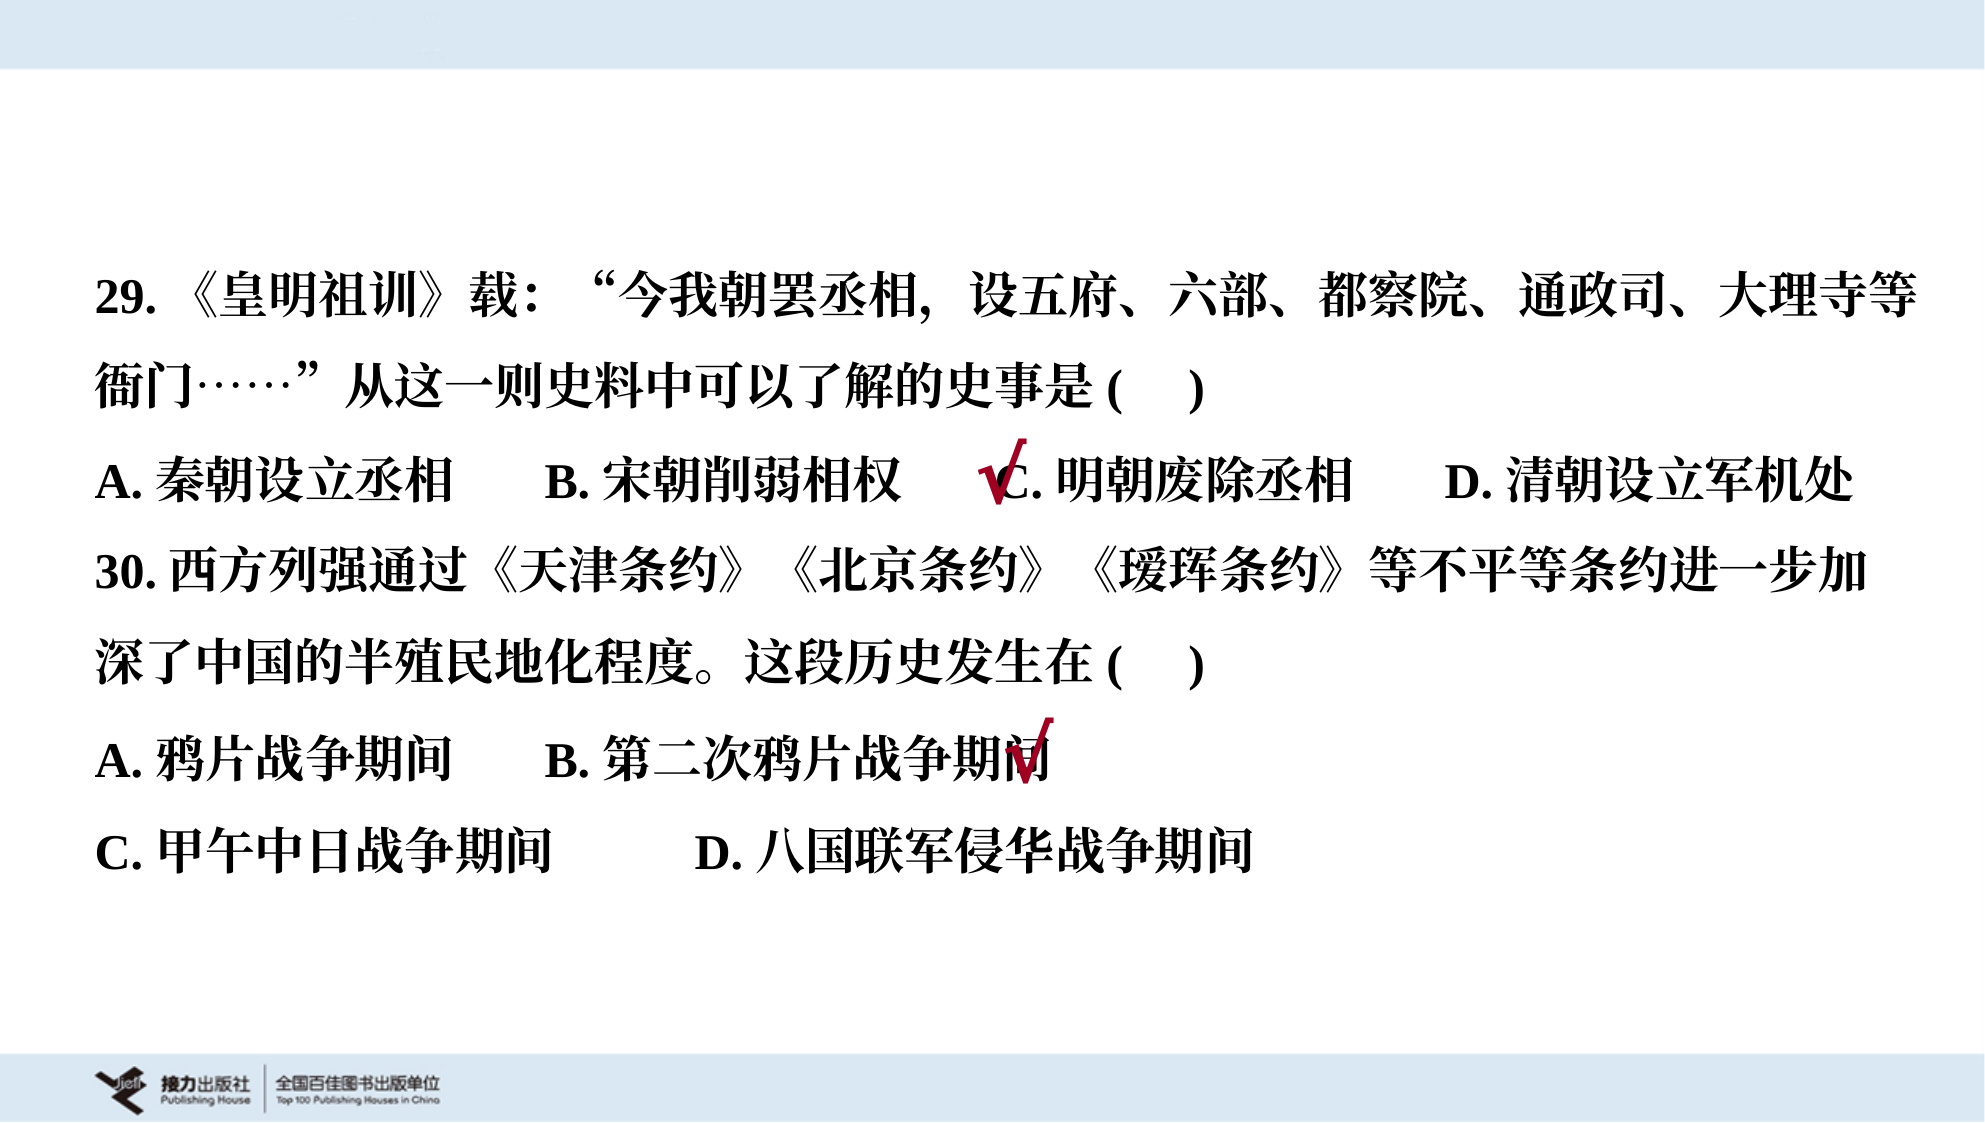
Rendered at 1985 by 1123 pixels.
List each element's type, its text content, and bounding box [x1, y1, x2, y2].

text_box √ [975, 426, 1028, 519]
text_box A.秦朝设立丞相 B.宋朝削弱相权 C.明朝废除丞相 D.清朝设立军机处 [94, 420, 1892, 506]
text_box √ [1002, 705, 1055, 799]
text_box 30.西方列强通过《天津条约》《北京条约》《瑷珲条约》等不平等条约进一步加 深了中国的半殖民地化程度。这段历史发生在( ) [94, 506, 1892, 690]
text_box A.鸦片战争期间 B.第二次鸦片战争期间 C.甲午中日战争期间 D.八国联军侵华战争期间 [94, 696, 1892, 880]
picture [0, 0, 1985, 1122]
text_box 29.《皇明祖训》载：“今我朝罢丞相，设五府、六部、都察院、通政司、大理寺等 衙门……”从这一则史料中可以了解的史事是( ) [94, 231, 1892, 415]
